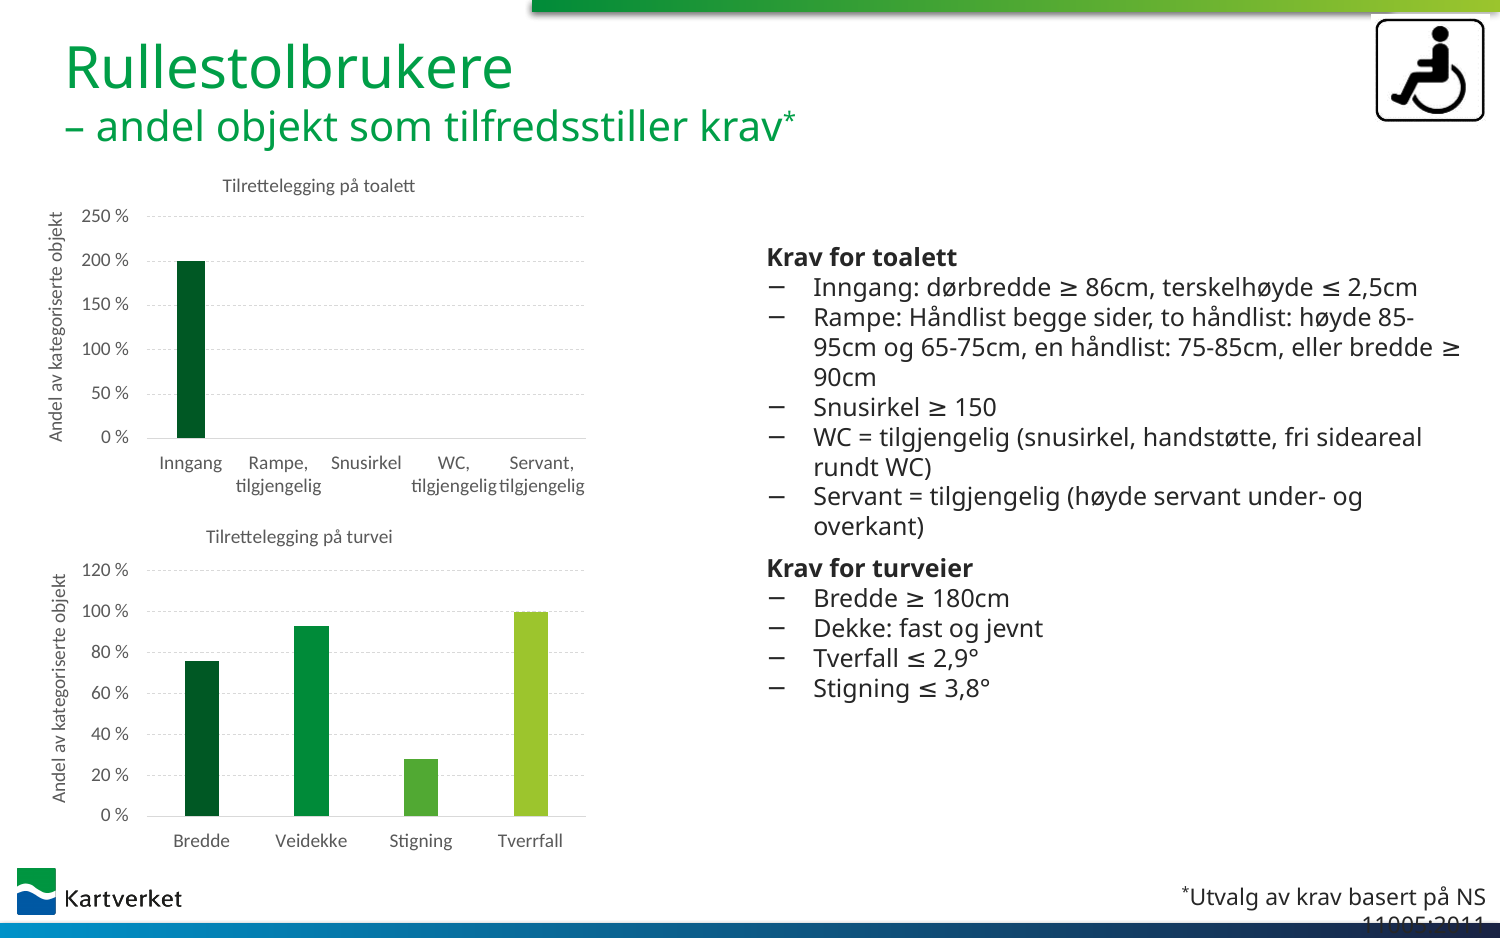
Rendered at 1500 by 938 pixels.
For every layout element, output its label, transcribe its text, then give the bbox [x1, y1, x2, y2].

text_box Krav for turveier Bredde ≥ 180cm Dekke: fast og jevnt Tverfall ≤ 2,9° Stigning ≤ 3,8° [751, 545, 1483, 710]
text_box *Utvalg av krav basert på NS 11005:2011 [1068, 873, 1500, 938]
text_box Rullestolbrukere – andel objekt som tilfredsstiller krav* [49, 14, 1431, 158]
text_box Krav for toalett Inngang: dørbredde ≥ 86cm, terskelhøyde ≤ 2,5cm Rampe: Håndlist begge sider, to håndlist: høyde 85-95cm og 65-75cm, en håndlist: 75-85cm, eller bredde ≥ 90cm Snusirkel ≥ 150 WC = tilgjengelig (snusirkel, handstøtte, fri sideareal rundt WC) Servant = tilgjengelig (høyde servant under- og overkant) [751, 234, 1483, 545]
picture [1371, 13, 1491, 127]
picture [41, 520, 597, 859]
picture [41, 166, 598, 505]
